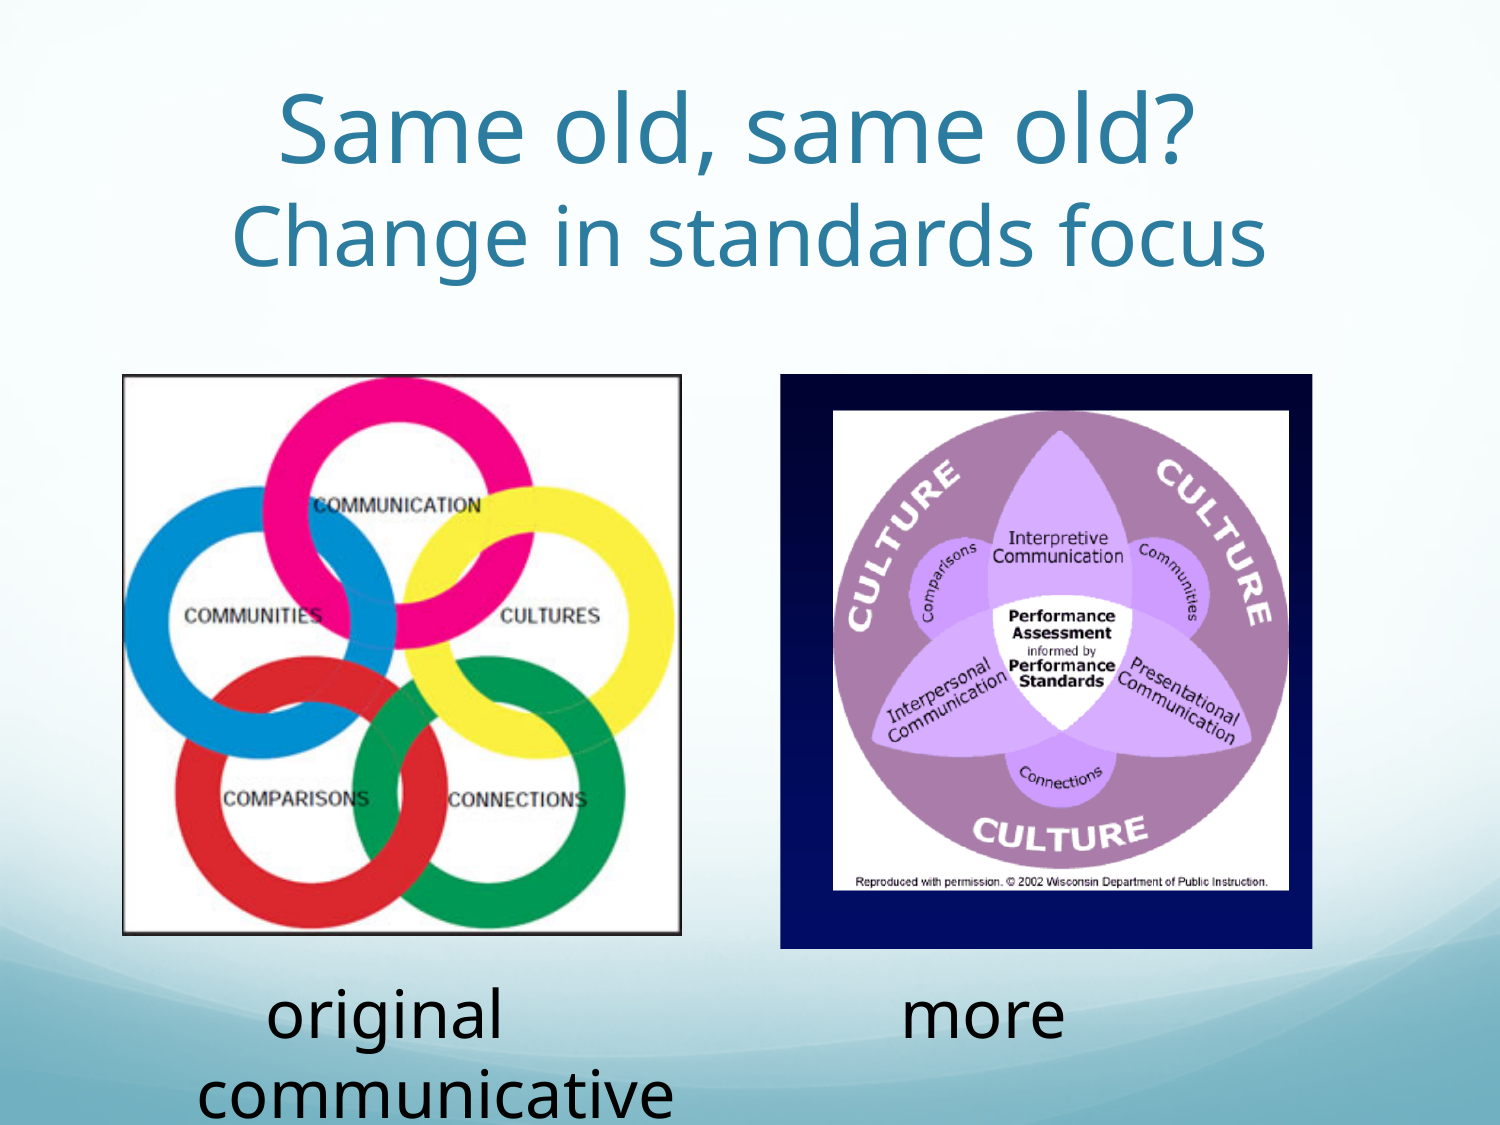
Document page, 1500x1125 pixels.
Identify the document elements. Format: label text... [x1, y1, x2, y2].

title Same old, same old? Change in standards focus [90, 32, 1410, 406]
picture [122, 374, 683, 937]
text_box original more communicative [182, 964, 1449, 1125]
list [779, 374, 1313, 950]
